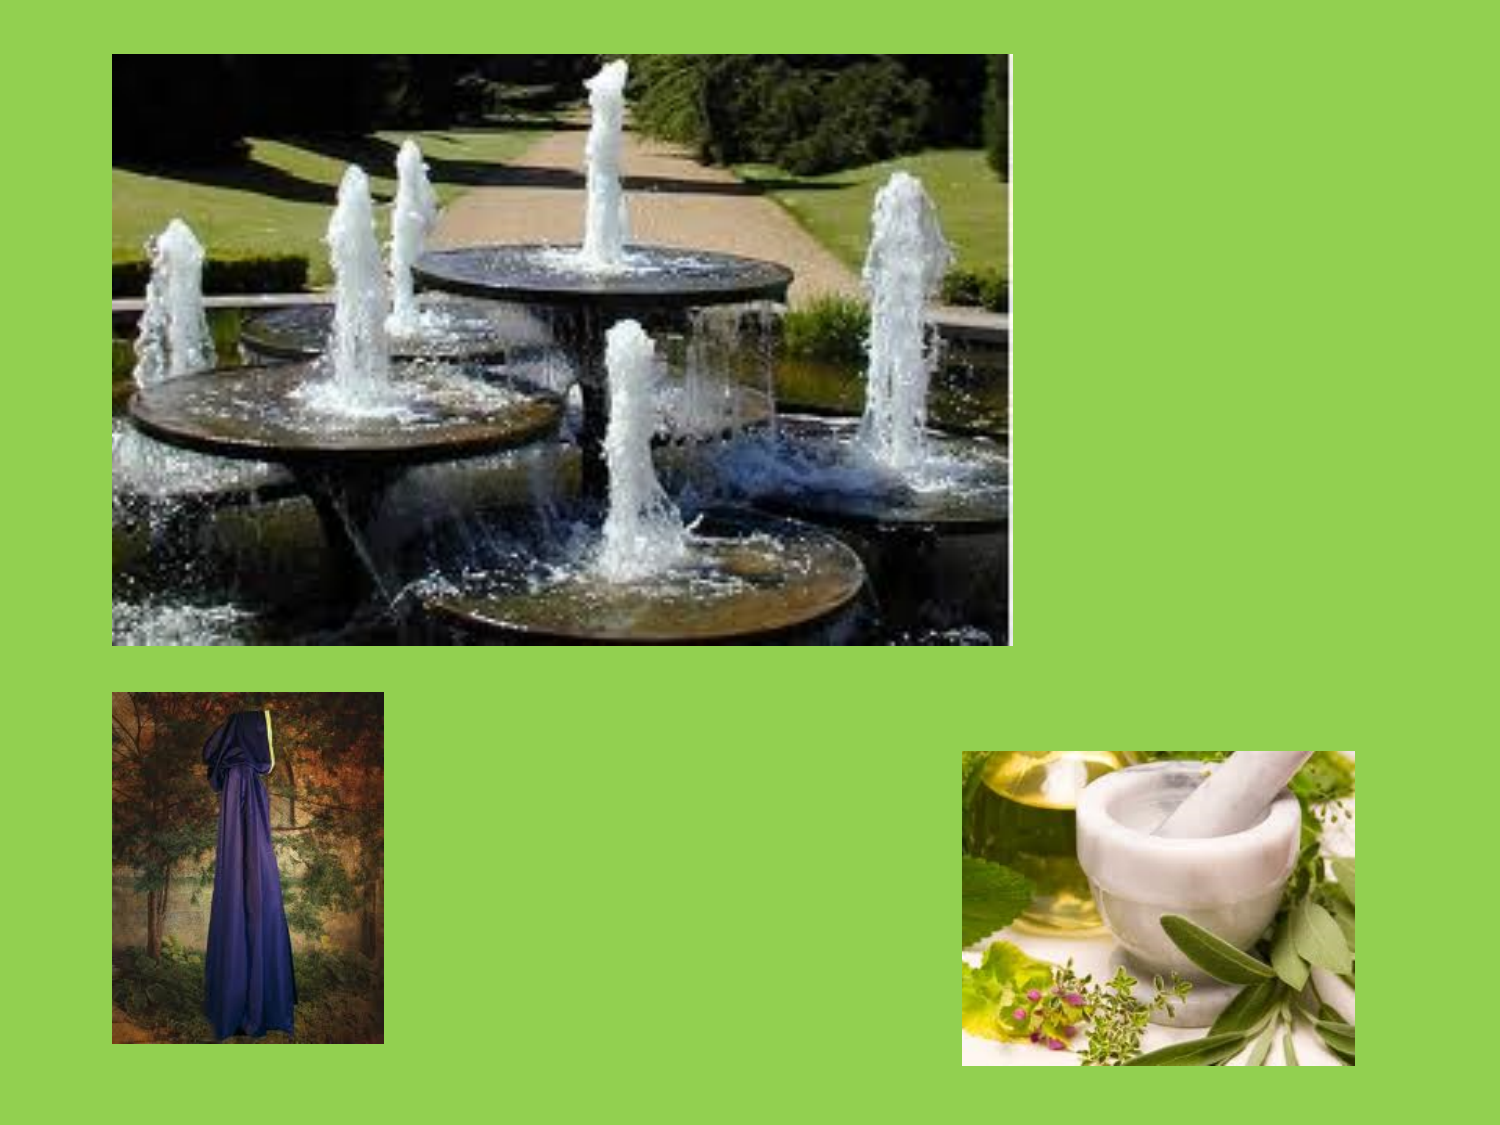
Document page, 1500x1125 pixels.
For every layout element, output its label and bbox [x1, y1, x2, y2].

list [111, 54, 1013, 647]
picture [962, 751, 1355, 1066]
picture [111, 692, 385, 1045]
